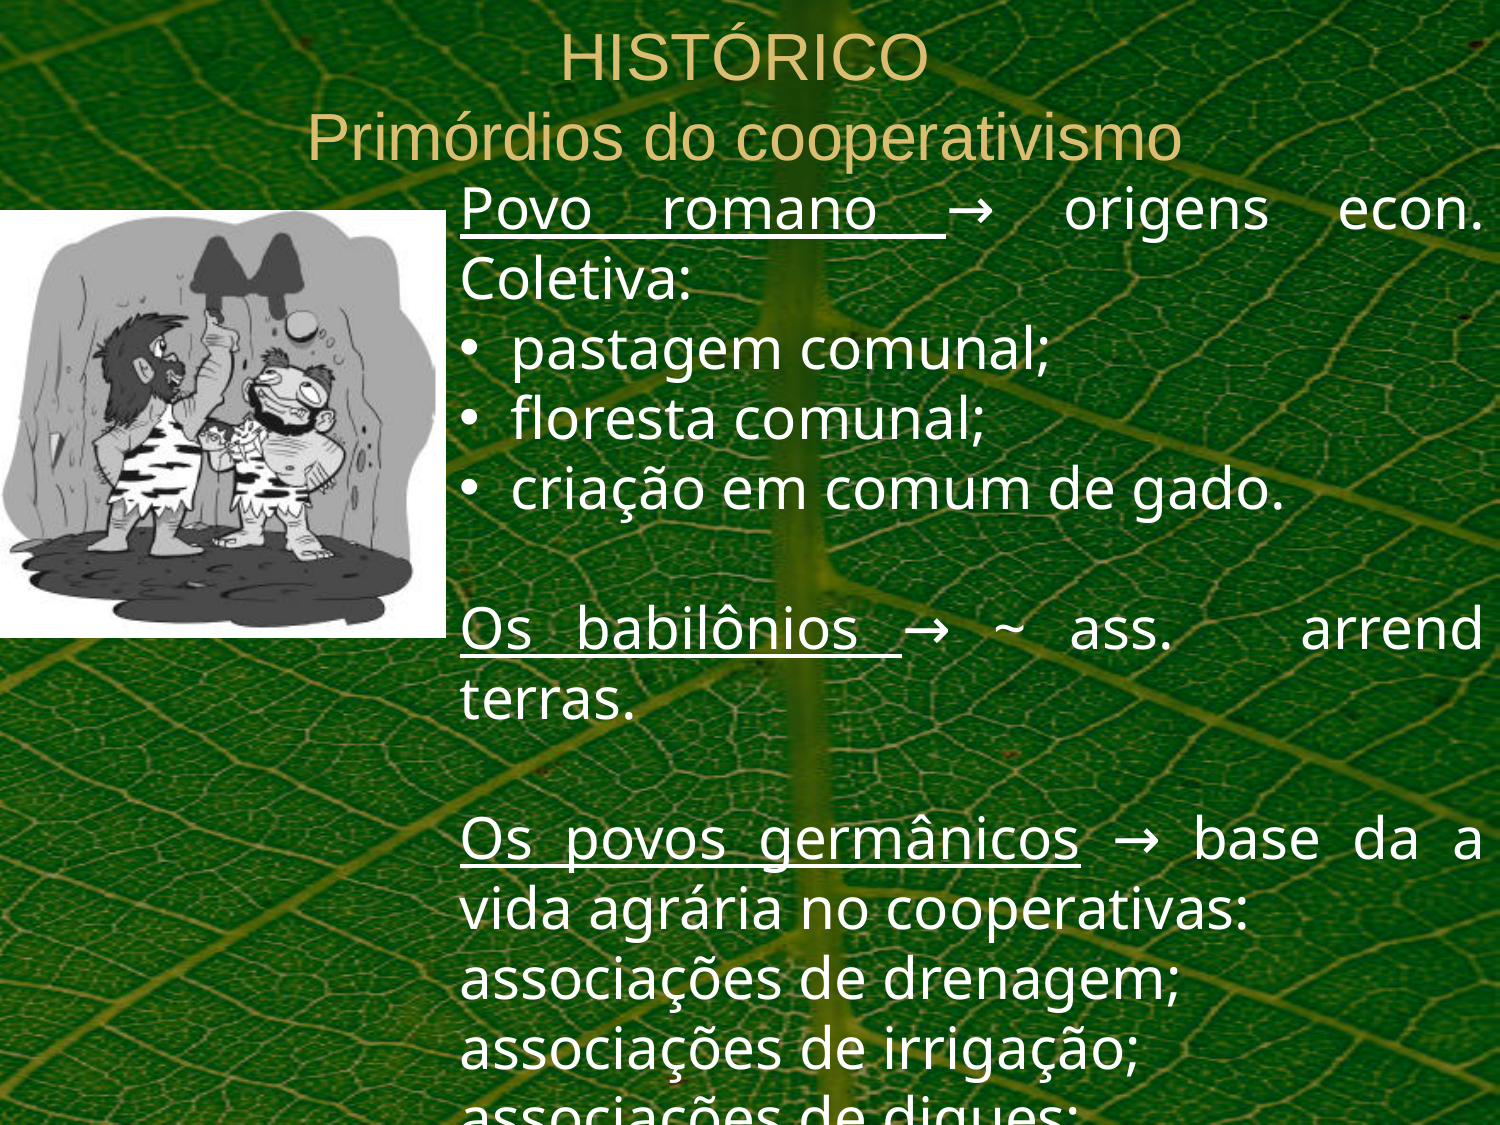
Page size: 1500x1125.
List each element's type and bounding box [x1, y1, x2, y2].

picture [0, 210, 446, 638]
list [0, 0, 1500, 1125]
